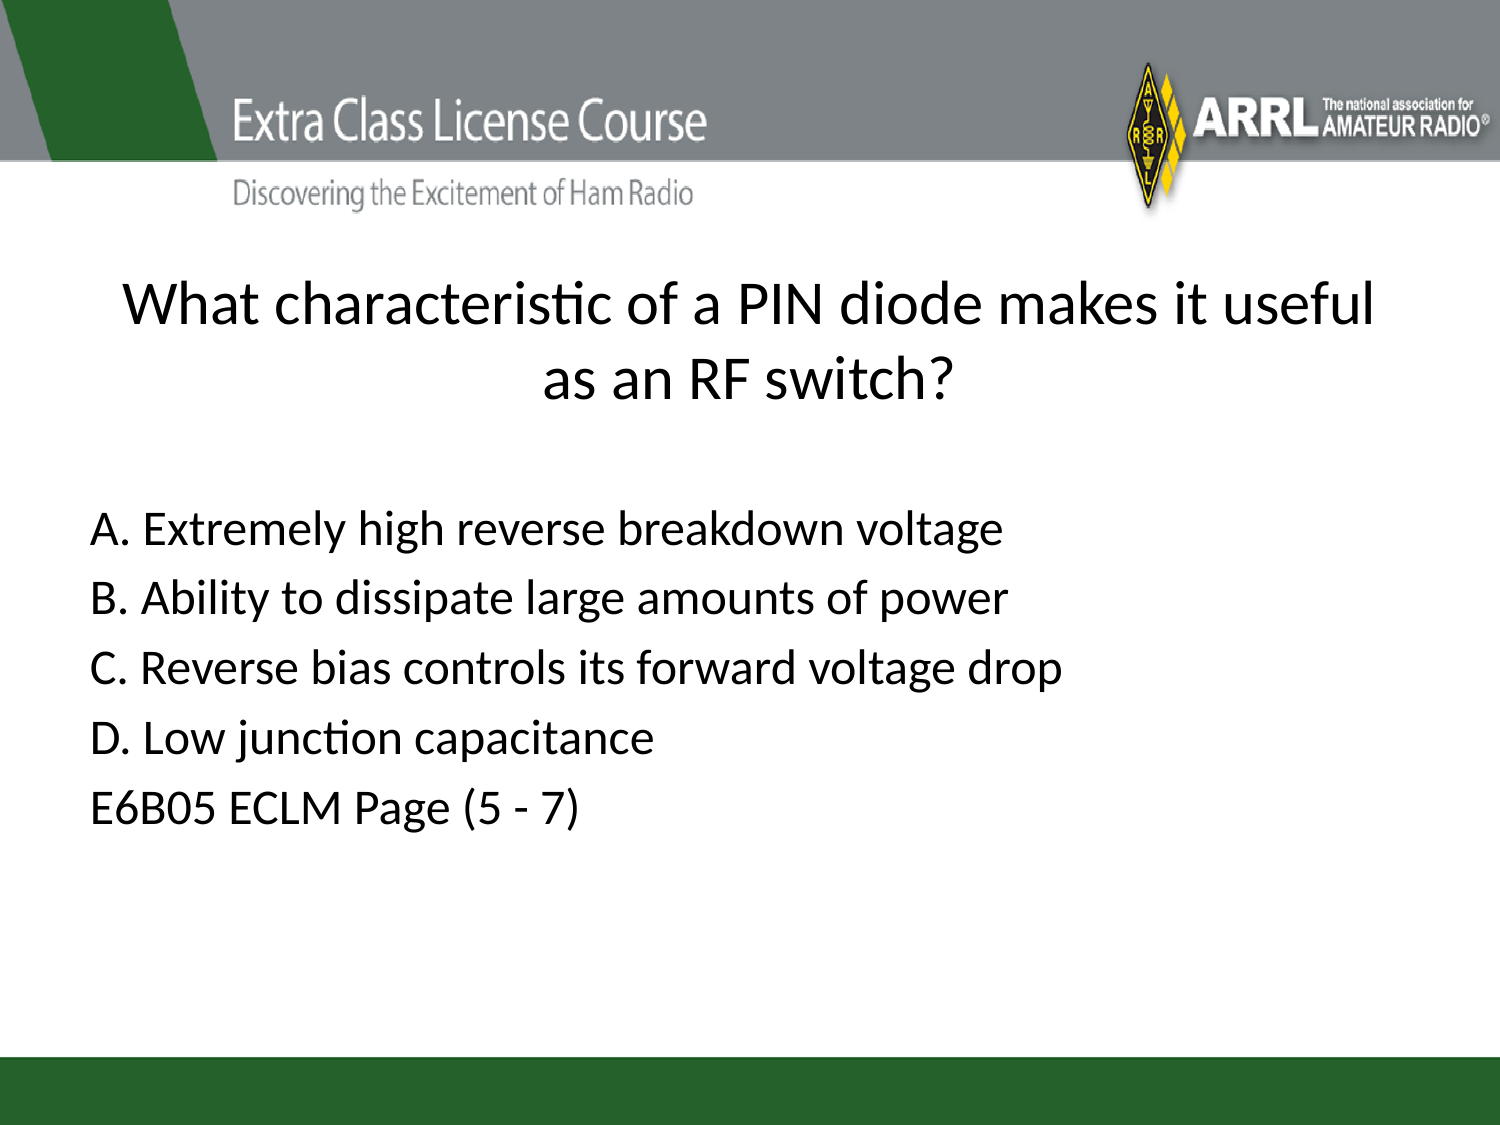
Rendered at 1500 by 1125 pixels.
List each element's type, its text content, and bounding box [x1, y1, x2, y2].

picture [0, 0, 1500, 1125]
list A. Extremely high reverse breakdown voltage B. Ability to dissipate large amounts of power C. Reverse bias controls its forward voltage drop D. Low junction capacitance E6B05 ECLM Page (5 - 7) [75, 487, 1425, 1005]
title What characteristic of a PIN diode makes it useful as an RF switch? [75, 254, 1425, 435]
